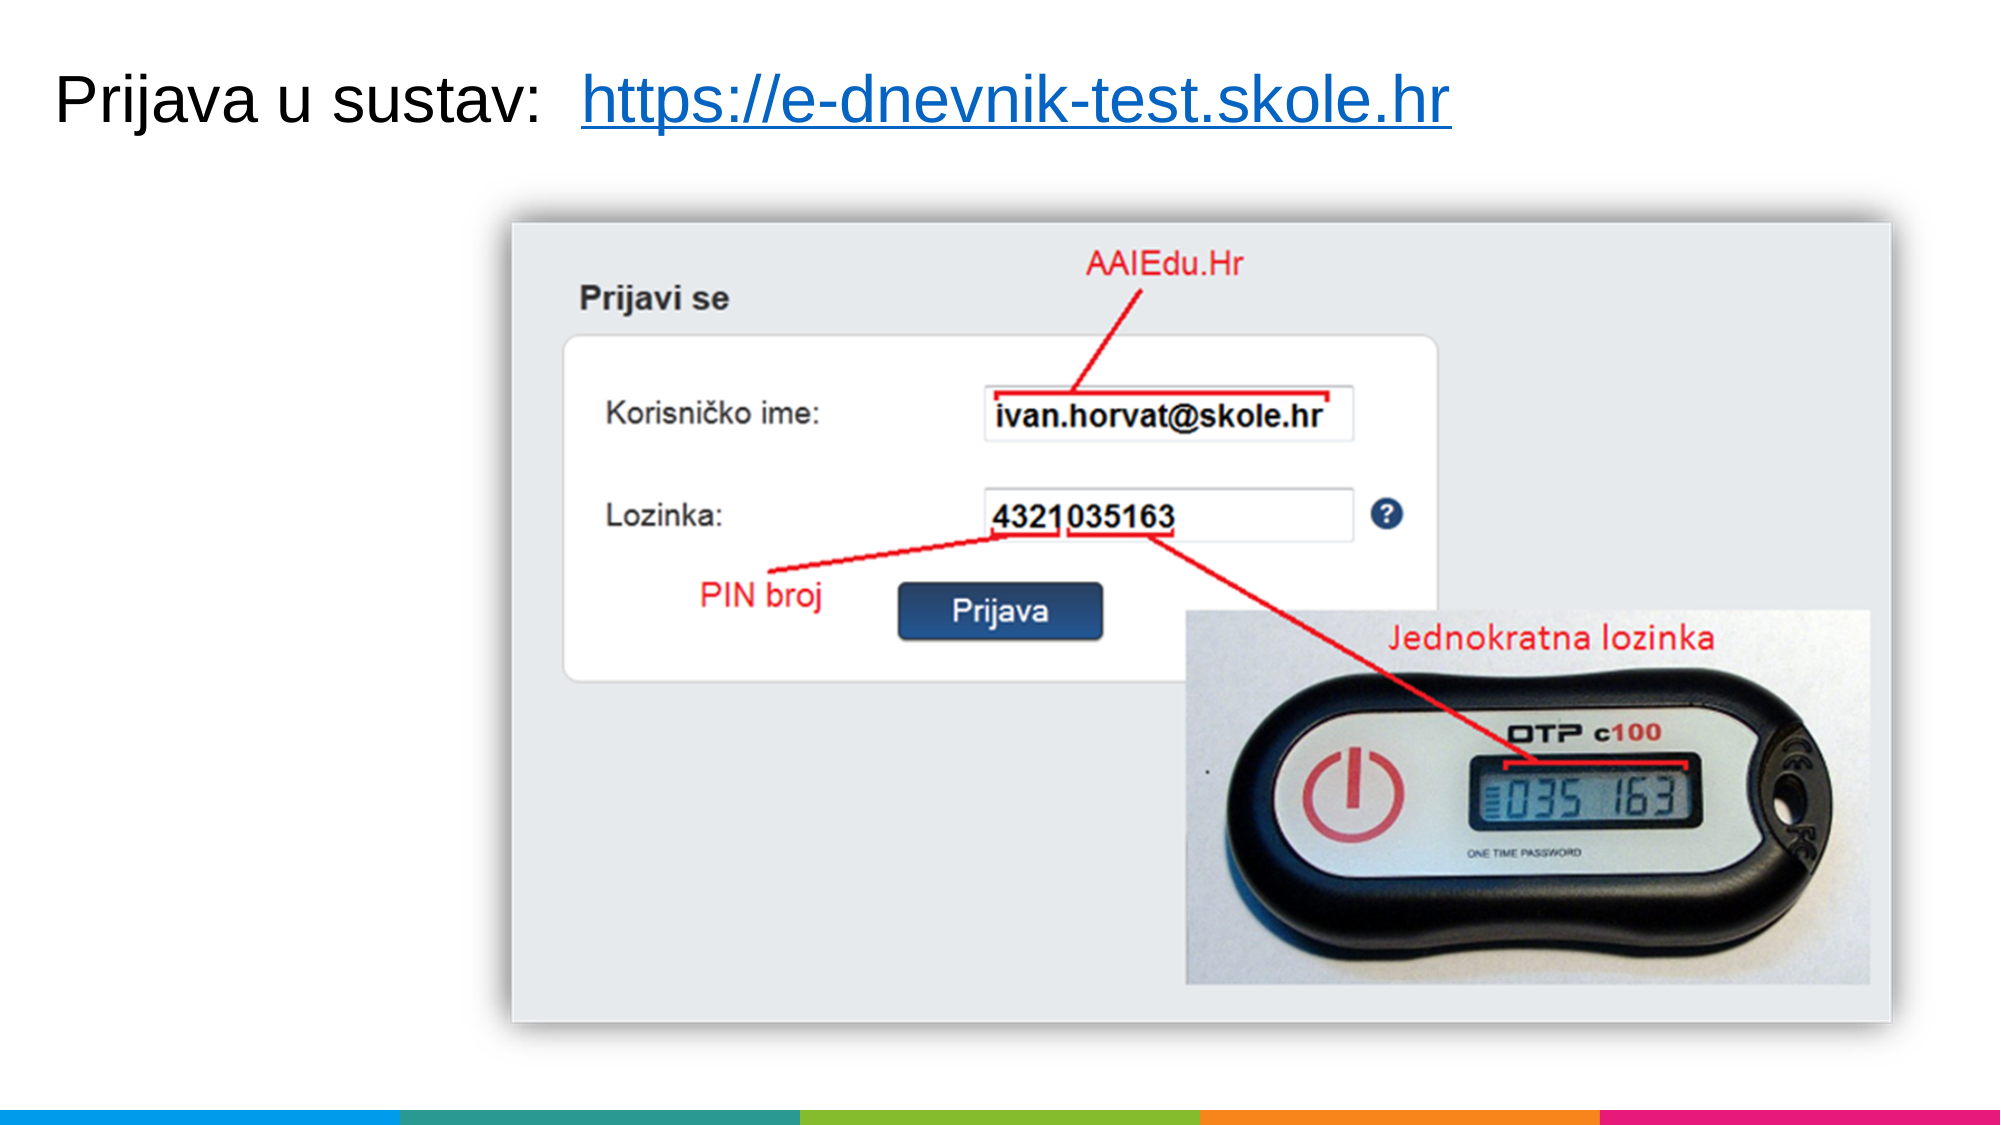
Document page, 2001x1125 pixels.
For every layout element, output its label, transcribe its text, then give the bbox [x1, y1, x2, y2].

picture [457, 168, 1947, 1077]
text_box Prijava u sustav: https://e-dnevnik-test.skole.hr [40, 48, 1577, 143]
